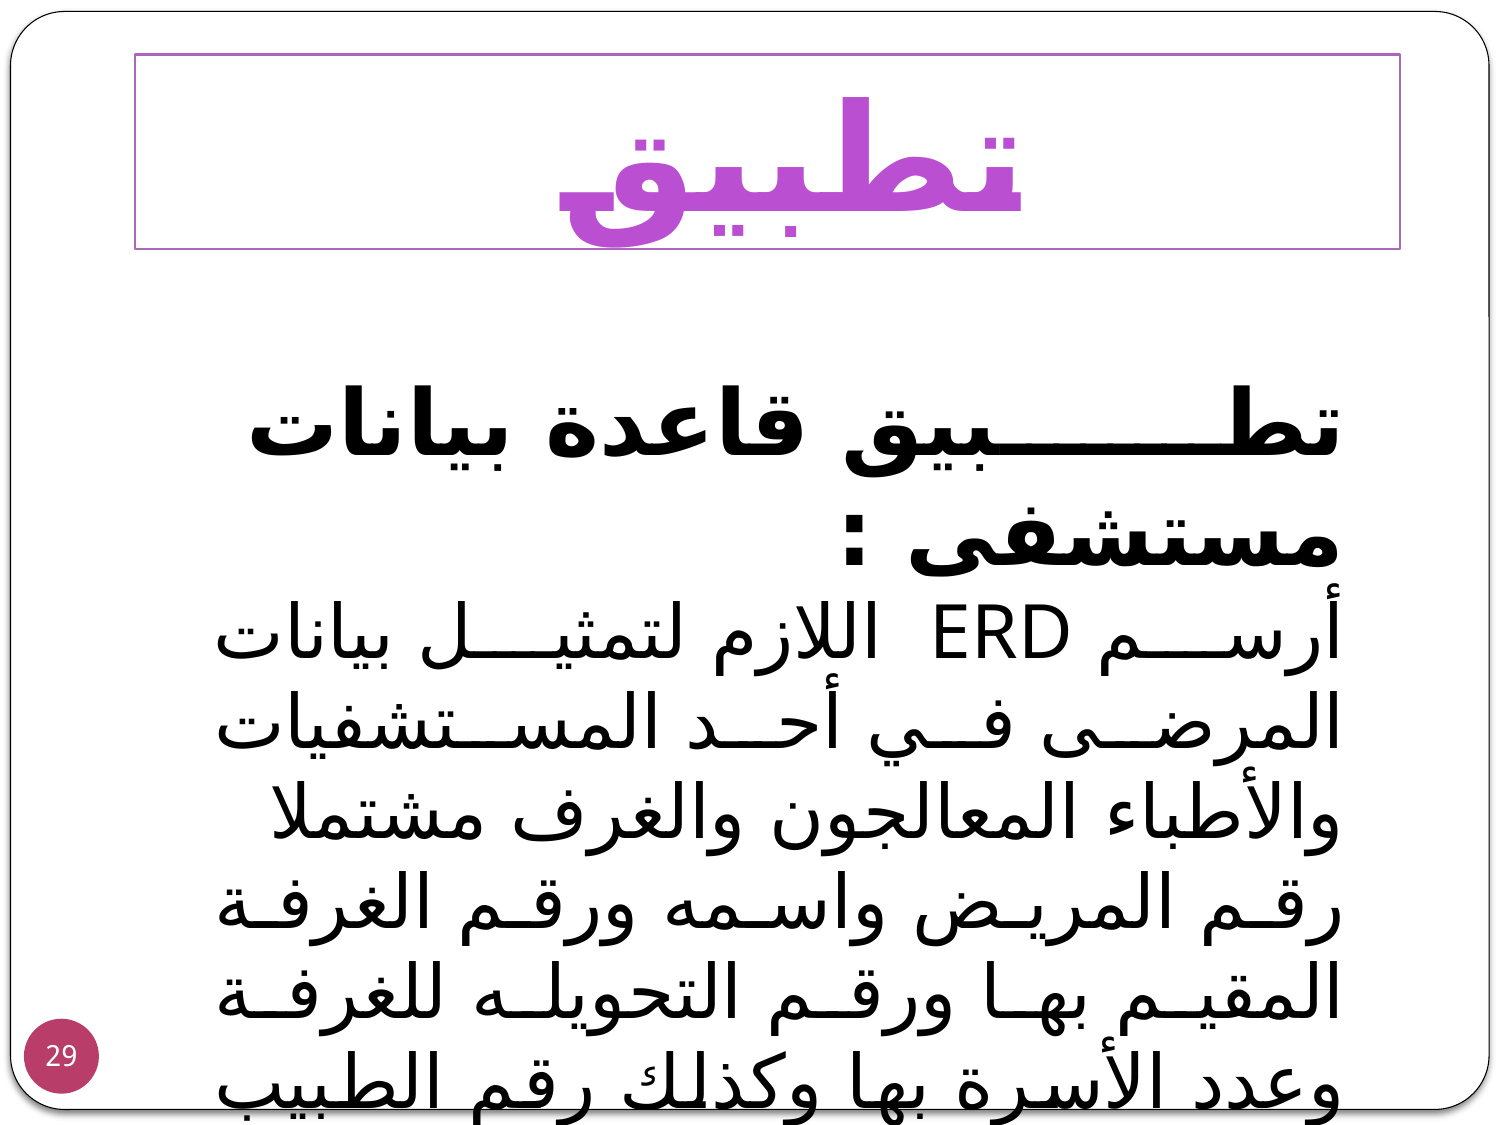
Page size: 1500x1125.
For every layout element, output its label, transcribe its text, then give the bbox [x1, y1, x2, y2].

text_box تطبيق قاعدة بيانات مستشفى : أرسم ERD اللازم لتمثيل بيانات المرضى في أحد المستشفيات والأطباء المعالجون والغرف مشتملا رقم المريض واسمه ورقم الغرفة المقيم بها ورقم التحويله للغرفة وعدد الأسرة بها وكذلك رقم الطبيب واسمه وتليفونه وتخصصه. [199, 356, 1360, 1125]
text_box تطبيق [134, 53, 1401, 250]
slide_number 29 [23, 1018, 99, 1094]
